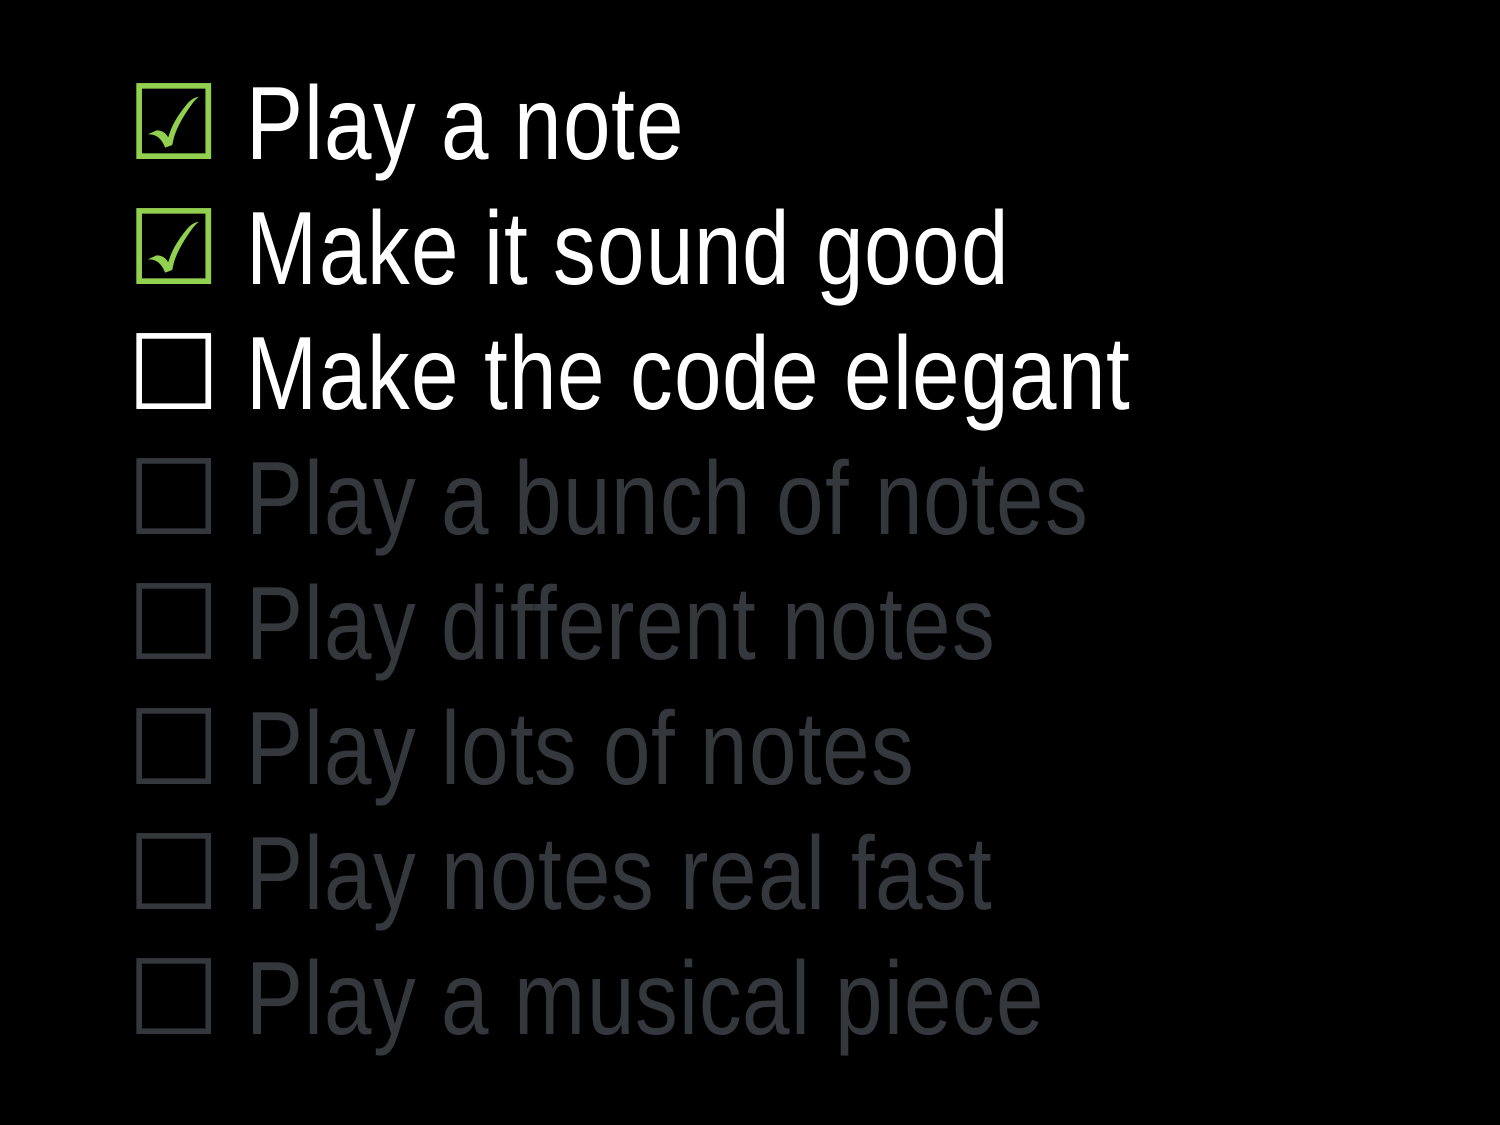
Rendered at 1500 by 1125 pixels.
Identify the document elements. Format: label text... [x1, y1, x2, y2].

text_box ☐ Play different notes [112, 549, 1388, 674]
title ☑ Play a note [112, 50, 1388, 174]
text_box ☐ Play a bunch of notes [112, 424, 1388, 549]
text_box ☐ Play a musical piece [112, 938, 1388, 1063]
text_box ☐ Play notes real fast [112, 799, 1388, 938]
text_box ☑ Make it sound good [112, 174, 1388, 299]
text_box ☐ Make the code elegant [112, 299, 1388, 424]
text_box ☐ Play lots of notes [112, 674, 1388, 799]
